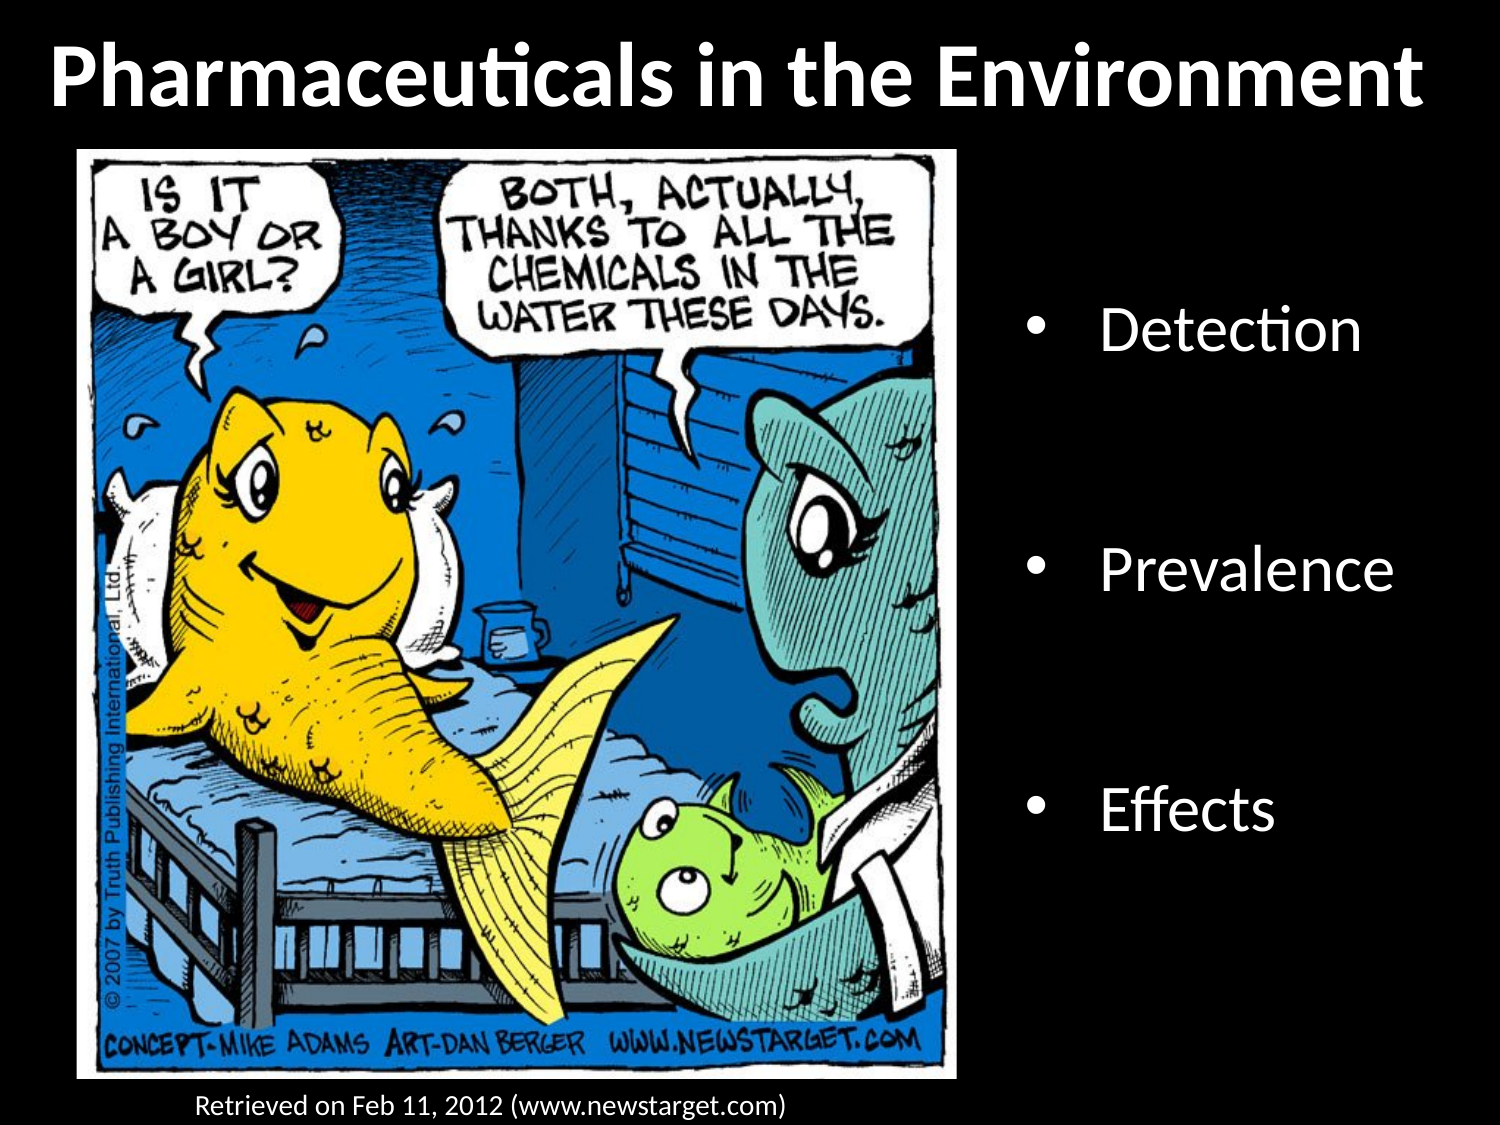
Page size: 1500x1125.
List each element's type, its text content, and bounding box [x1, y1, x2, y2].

picture [76, 148, 957, 1079]
text_box Retrieved on Feb 11, 2012 (www.newstarget.com) [179, 1087, 916, 1125]
text_box Pharmaceuticals in the Environment [5, 7, 1471, 132]
text_box Detection Prevalence Effects [1009, 277, 1412, 852]
